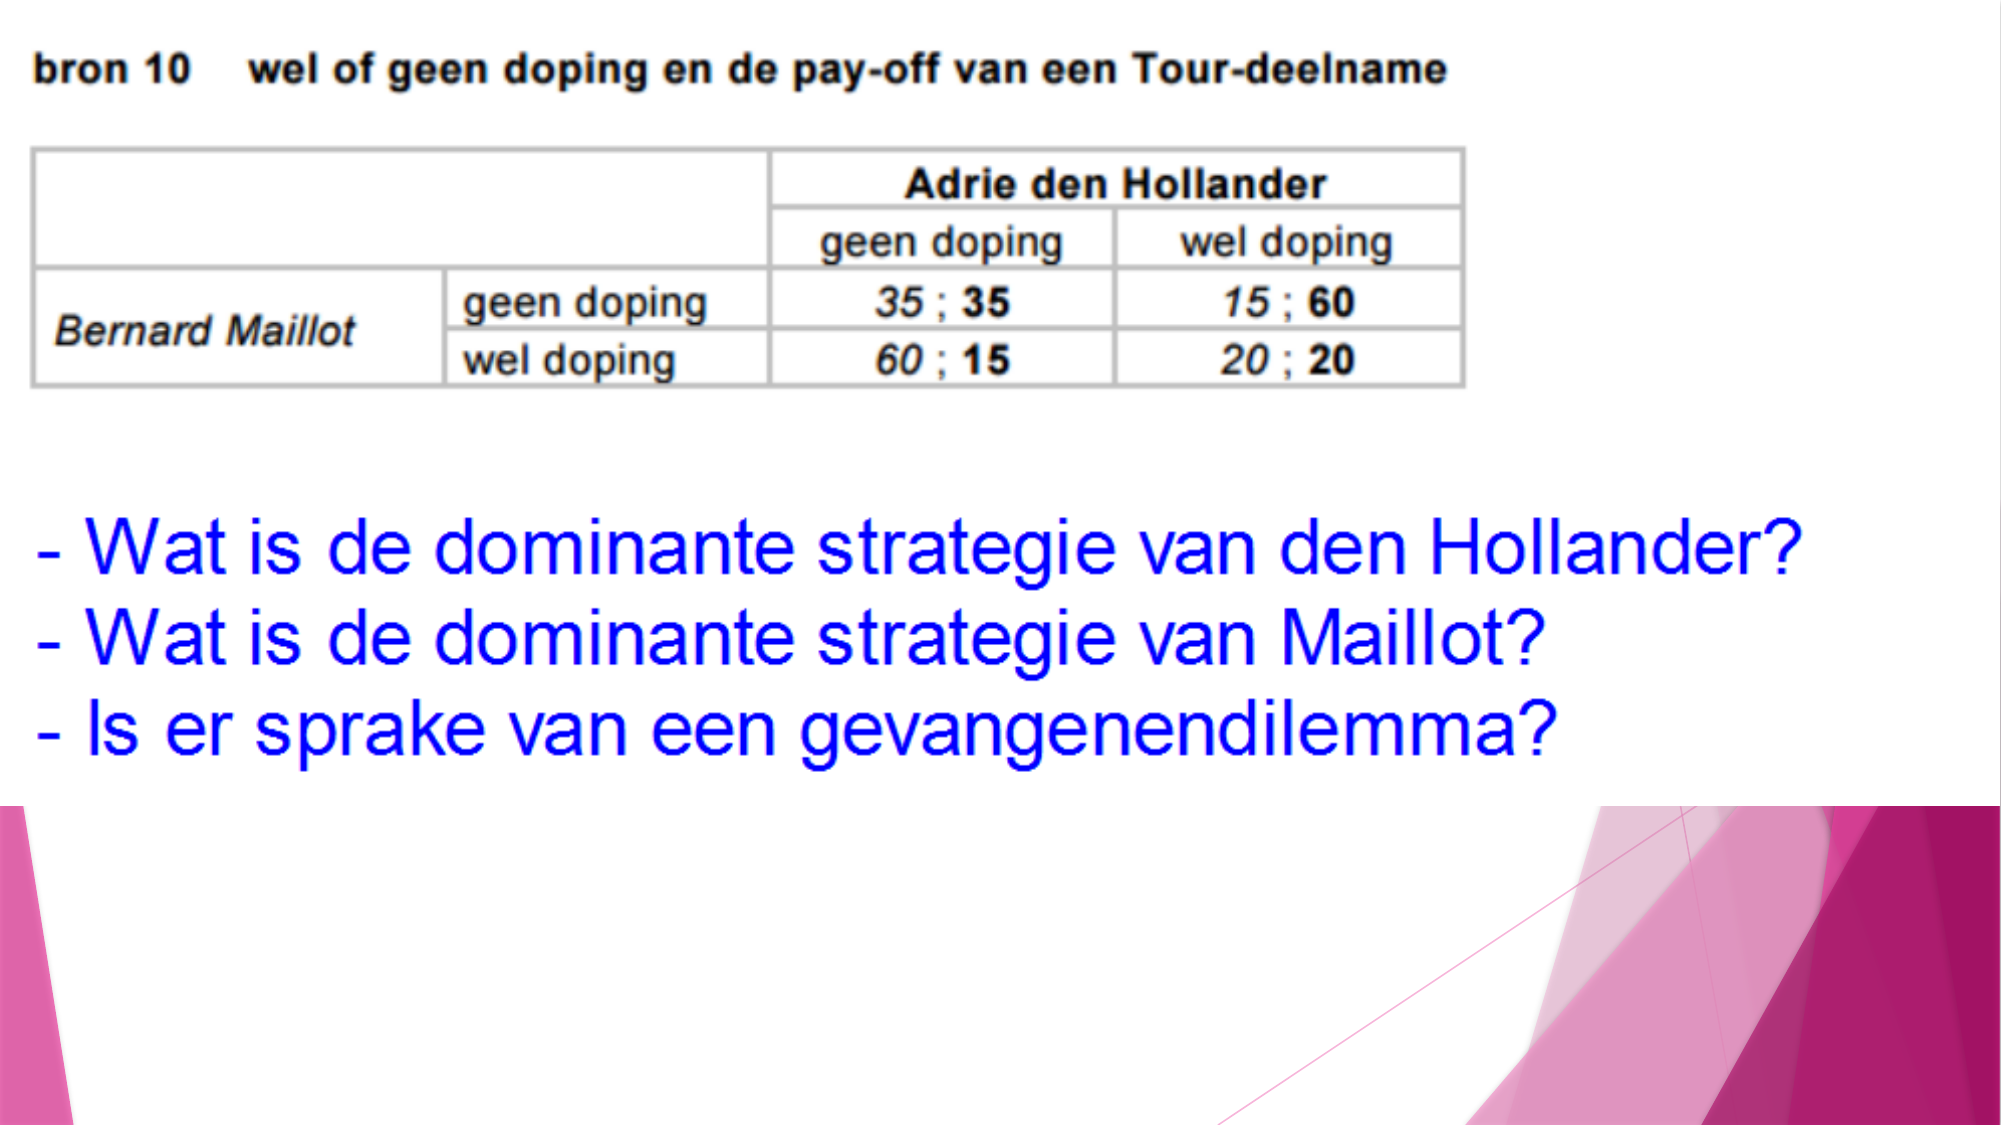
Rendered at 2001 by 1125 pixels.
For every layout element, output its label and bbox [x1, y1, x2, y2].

picture [0, 0, 2000, 806]
